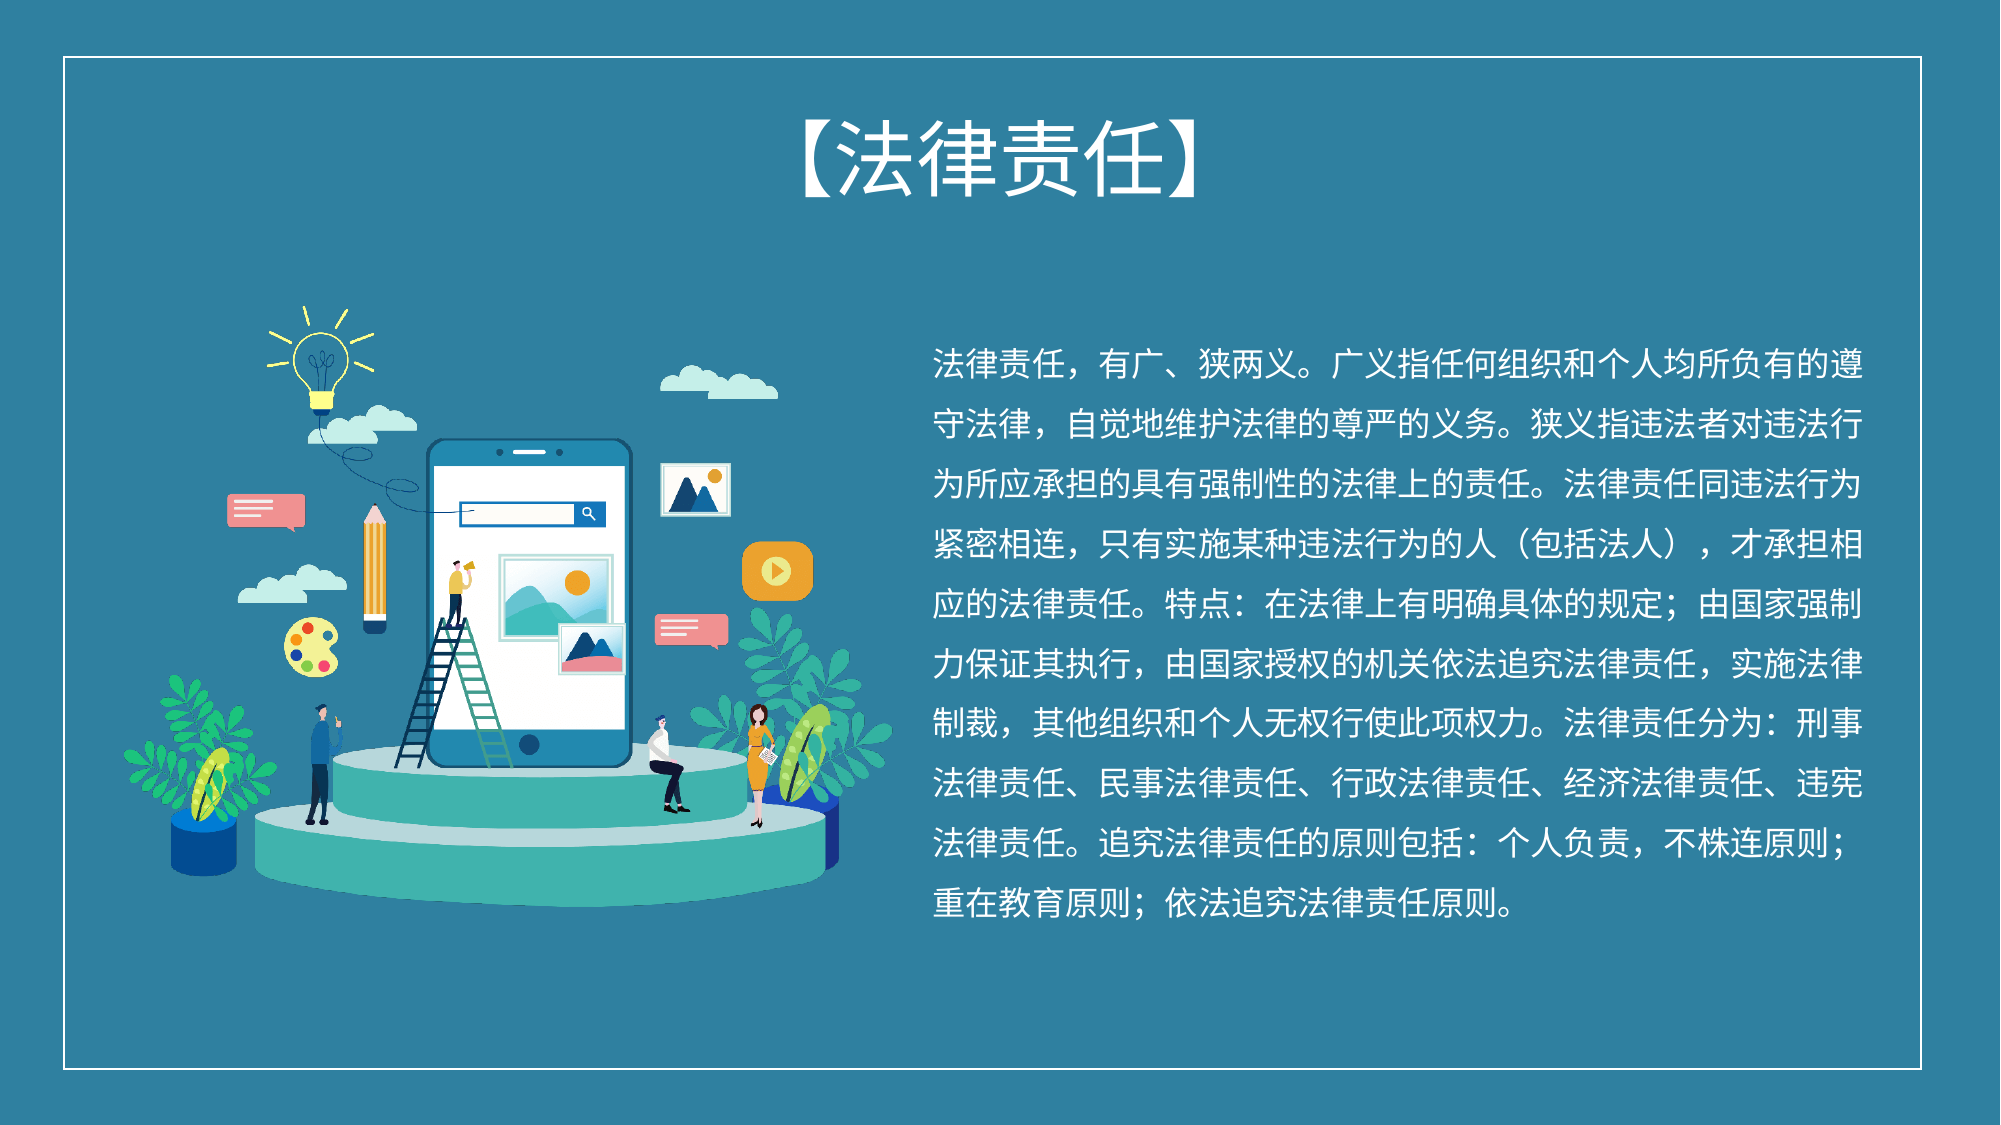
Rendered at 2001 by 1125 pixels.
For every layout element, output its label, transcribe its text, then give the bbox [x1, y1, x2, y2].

picture [118, 215, 897, 994]
text_box 法律责任，有广、狭两义。广义指任何组织和个人均所负有的遵守法律，自觉地维护法律的尊严的义务。狭义指违法者对违法行为所应承担的具有强制性的法律上的责任。法律责任同违法行为紧密相连，只有实施某种违法行为的人（包括法人），才承担相应的法律责任。特点：在法律上有明确具体的规定；由国家强制力保证其执行，由国家授权的机关依法追究法律责任，实施法律制裁，其他组织和个人无权行使此项权力。法律责任分为：刑事法律责任、民事法律责任、行政法律责任、经济法律责任、违宪法律责任。追究法律责任的原则包括：个人负责，不株连原则；重在教育原则；依法追究法律责任原则。 [917, 315, 1908, 930]
text_box 【法律责任】 [735, 99, 1265, 215]
